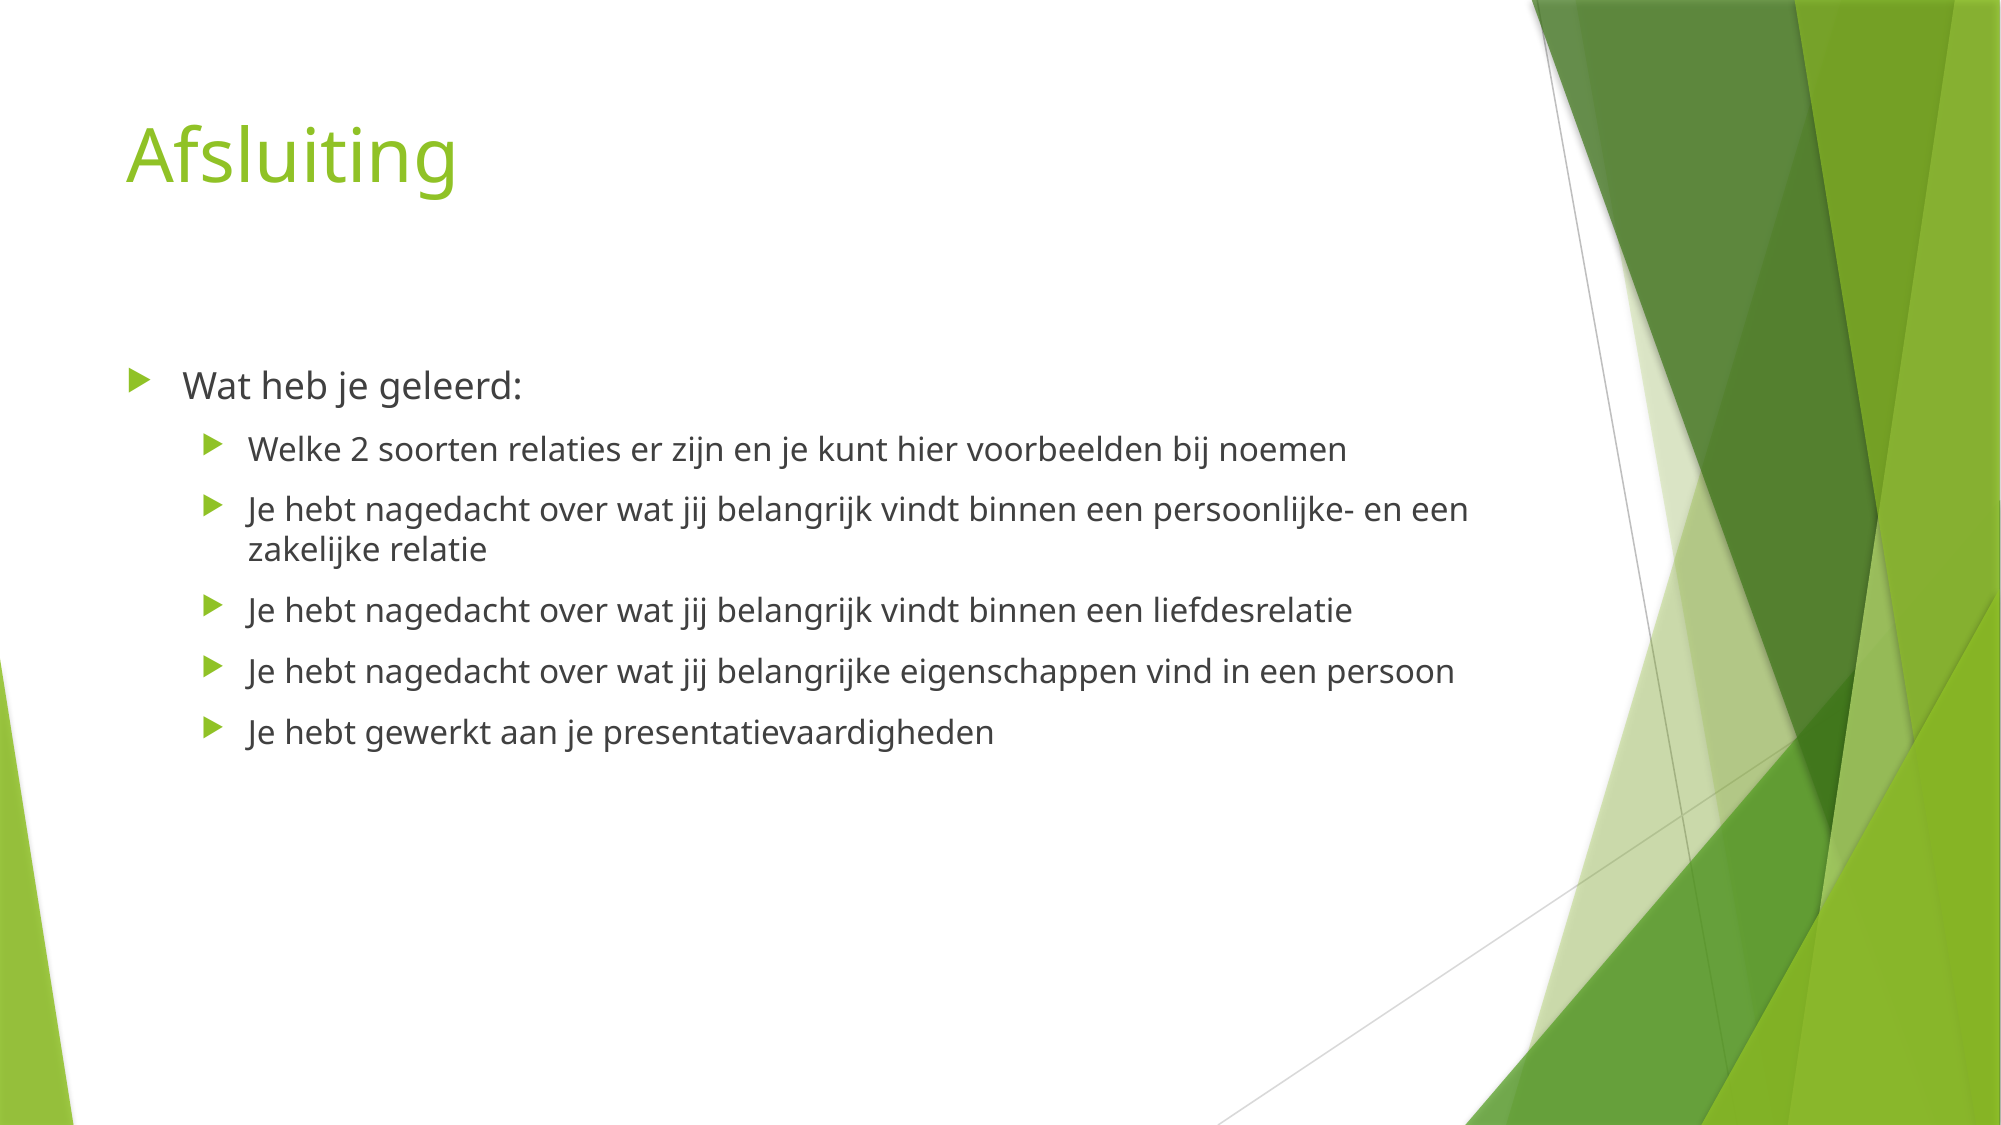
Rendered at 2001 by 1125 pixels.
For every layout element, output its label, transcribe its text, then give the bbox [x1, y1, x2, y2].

list Wat heb je geleerd: Welke 2 soorten relaties er zijn en je kunt hier voorbeelden bij noemen Je hebt nagedacht over wat jij belangrijk vindt binnen een persoonlijke- en een zakelijke relatie Je hebt nagedacht over wat jij belangrijk vindt binnen een liefdesrelatie Je hebt nagedacht over wat jij belangrijke eigenschappen vind in een persoon Je hebt gewerkt aan je presentatievaardigheden [111, 354, 1522, 992]
title Afsluiting [111, 99, 1522, 317]
